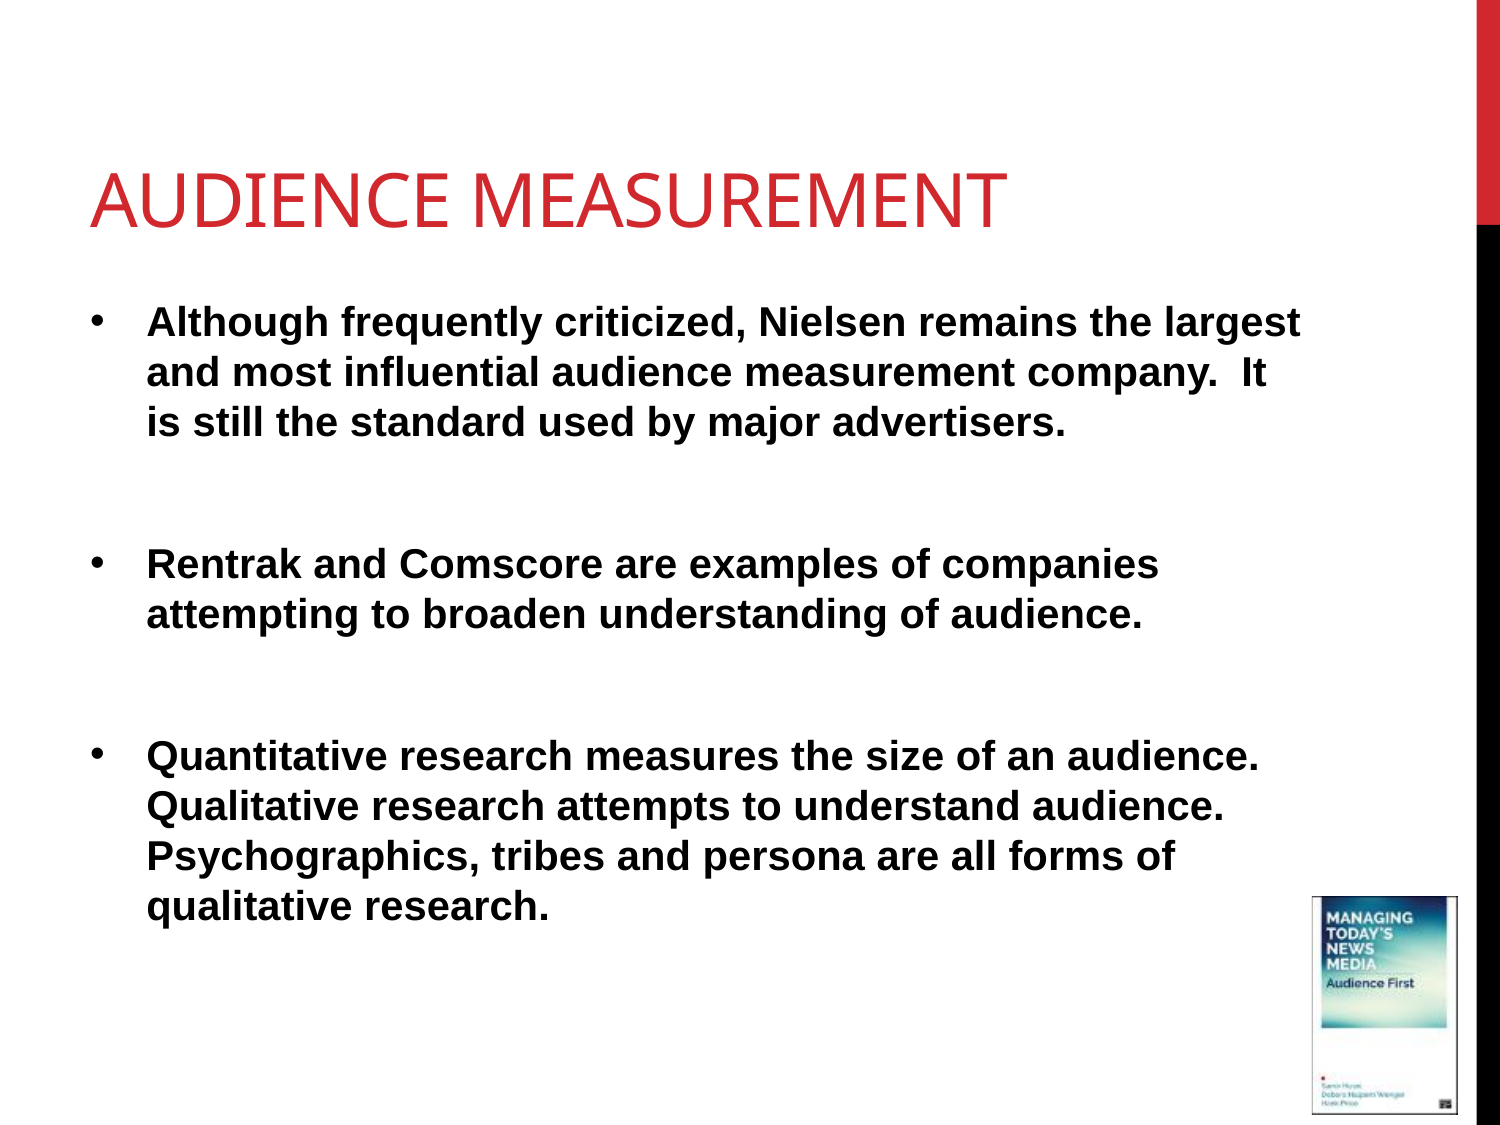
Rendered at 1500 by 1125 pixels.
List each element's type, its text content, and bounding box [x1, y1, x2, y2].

list Although frequently criticized, Nielsen remains the largest and most influential audience measurement company. It is still the standard used by major advertisers. Rentrak and Comscore are examples of companies attempting to broaden understanding of audience. Quantitative research measures the size of an audience. Qualitative research attempts to understand audience. Psychographics, tribes and persona are all forms of qualitative research. [75, 287, 1325, 1005]
picture [1311, 896, 1458, 1115]
title Audience measurement [75, 25, 1025, 250]
